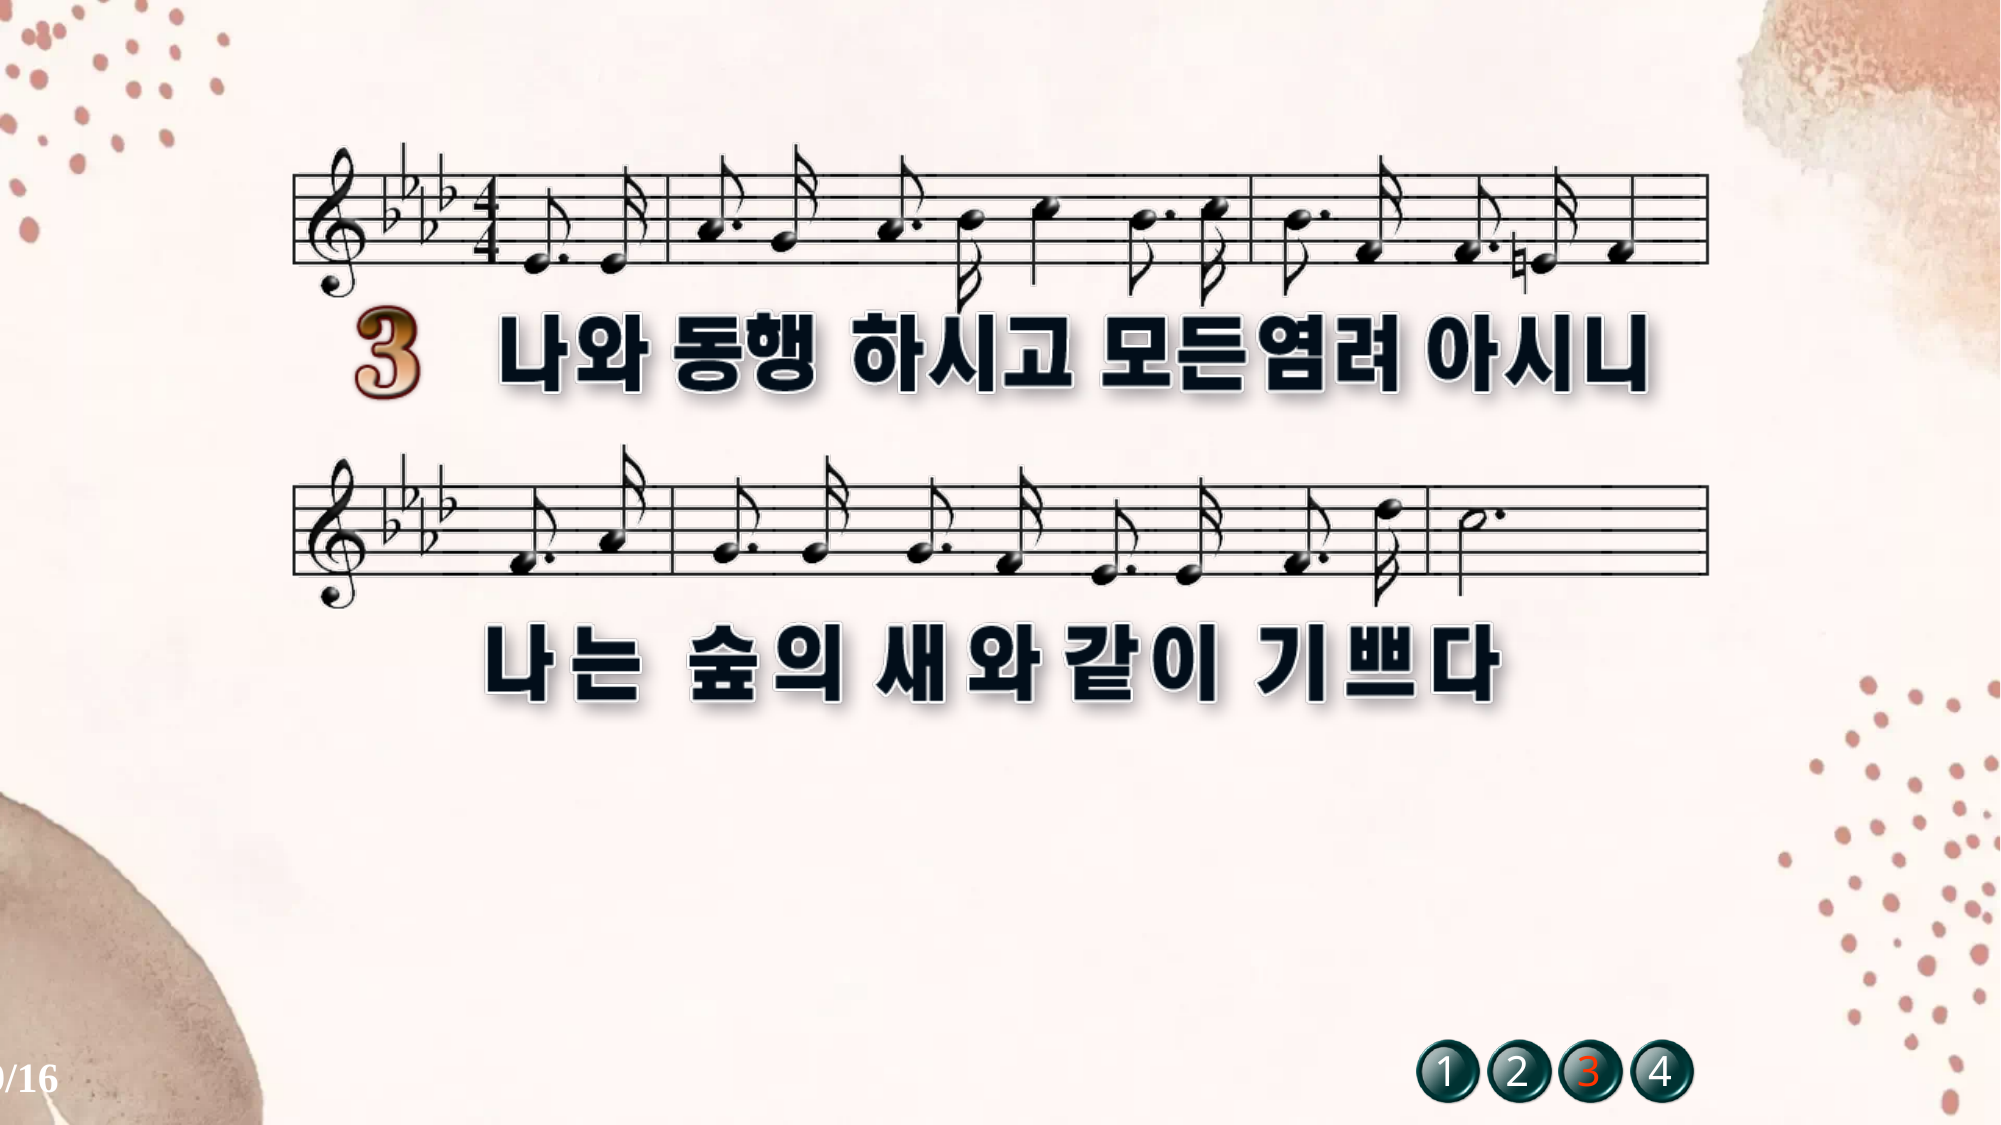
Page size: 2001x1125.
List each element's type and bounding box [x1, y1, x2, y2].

text_box [1413, 1035, 1484, 1106]
text_box [1627, 1035, 1697, 1106]
picture [0, 0, 2001, 1125]
text_box [1555, 1035, 1626, 1106]
text_box [1484, 1035, 1555, 1106]
